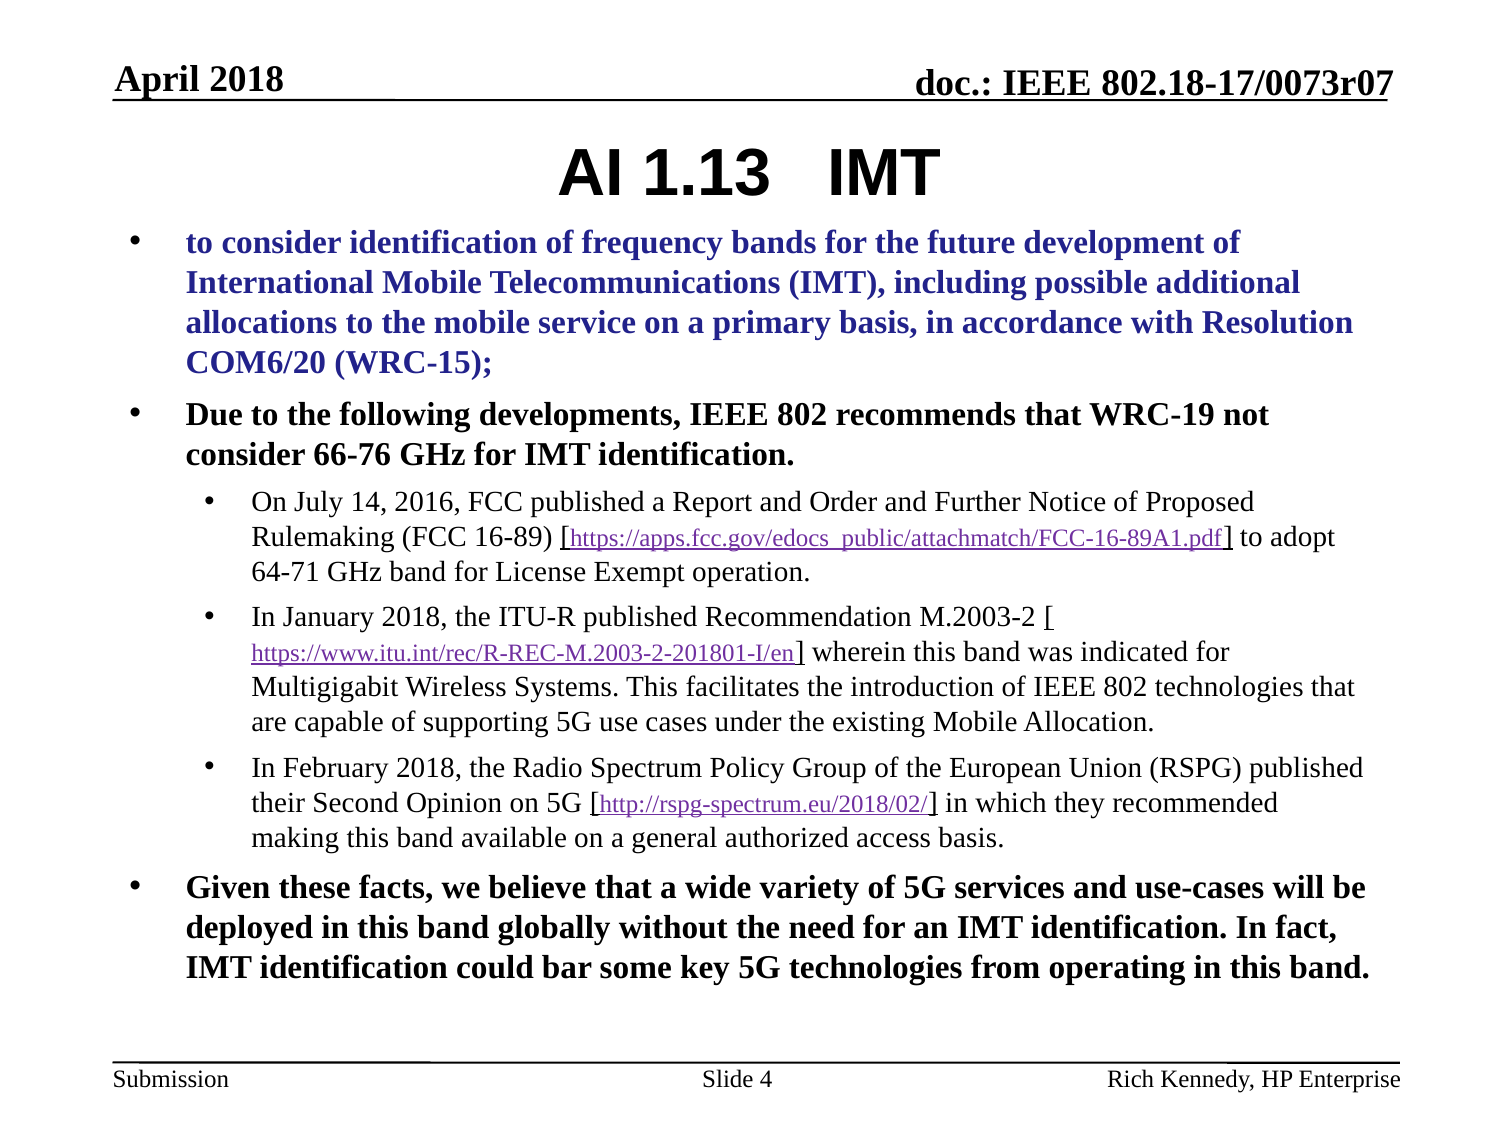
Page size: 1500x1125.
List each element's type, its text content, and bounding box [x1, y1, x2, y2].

slide_number Slide 4 [674, 1061, 800, 1123]
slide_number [114, 54, 423, 100]
footer Rich Kennedy, HP Enterprise [878, 1061, 1402, 1093]
list to consider identification of frequency bands for the future development of International Mobile Telecommunications (IMT), including possible additional allocations to the mobile service on a primary basis, in accordance with Resolution COM6/20 (WRC-15); Due to the following developments, IEEE 802 recommends that WRC-19 not consider 66-76 GHz for IMT identification. On July 14, 2016, FCC published a Report and Order and Further Notice of Proposed Rulemaking (FCC 16-89) [https://apps.fcc.gov/edocs_public/attachmatch/FCC-16-89A1.pdf] to adopt 64-71 GHz band for License Exempt operation. In January 2018, the ITU-R published Recommendation M.2003-2 [https://www.itu.int/rec/R-REC-M.2003-2-201801-I/en] wherein this band was indicated for Multigigabit Wireless Systems. This facilitates the introduction of IEEE 802 technologies that are capable of supporting 5G use cases under the existing Mobile Allocation. In February 2018, the Radio Spectrum Policy Group of the European Union (RSPG) published their Second Opinion on 5G [http://rspg-spectrum.eu/2018/02/] in which they recommended making this band available on a general authorized access basis. Given these facts, we believe that a wide variety of 5G services and use-cases will be deployed in this band globally without the need for an IMT identification. In fact, IMT identification could bar some key 5G technologies from operating in this band. [114, 212, 1390, 888]
title AI 1.13 IMT [112, 99, 1388, 238]
